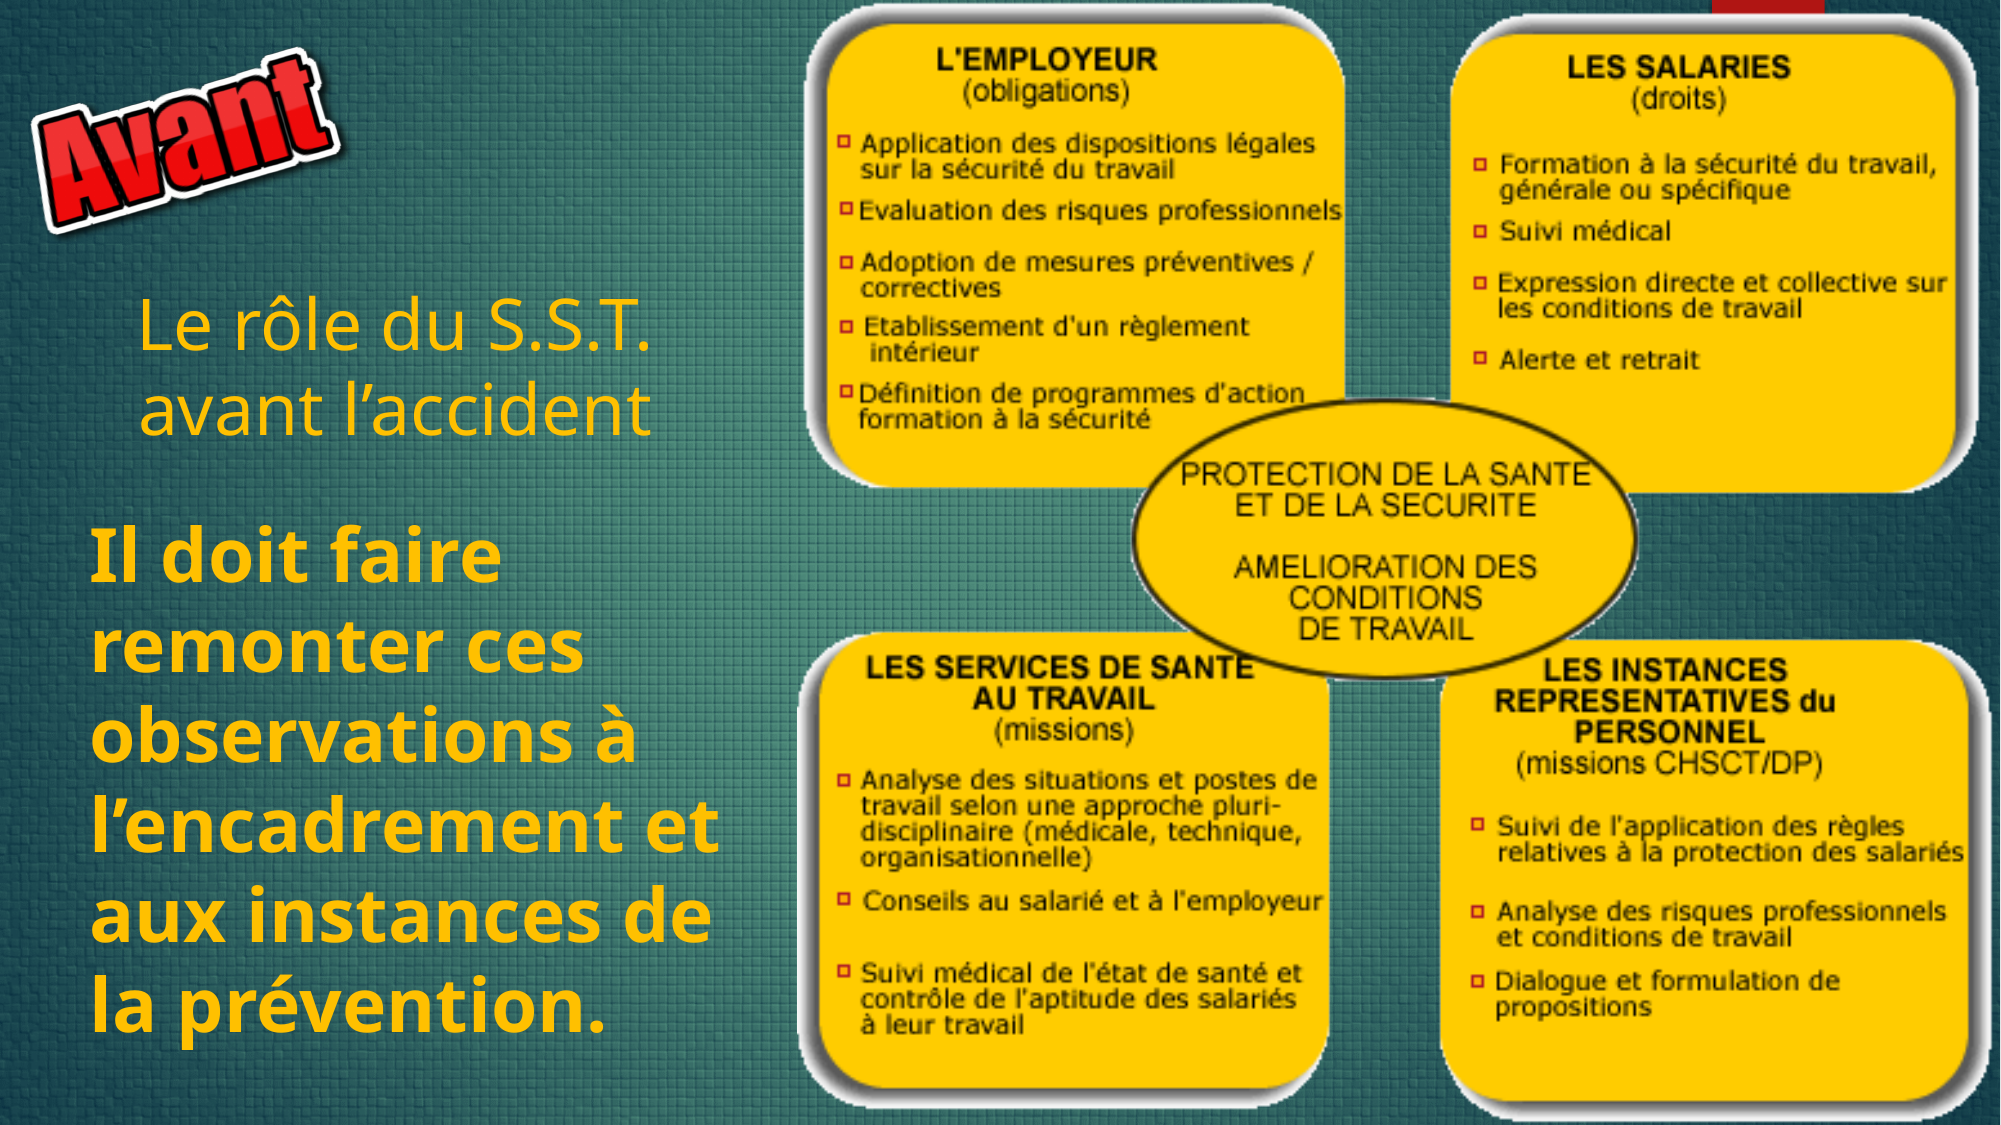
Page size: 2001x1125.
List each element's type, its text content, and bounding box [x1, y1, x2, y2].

text_box Le rôle du S.S.T. avant l’accident [0, 270, 792, 459]
picture [1, 0, 366, 270]
picture [797, 0, 2000, 1125]
text_box Il doit faire remonter ces observations à l’encadrement et aux instances de la prévention. [74, 289, 778, 1125]
